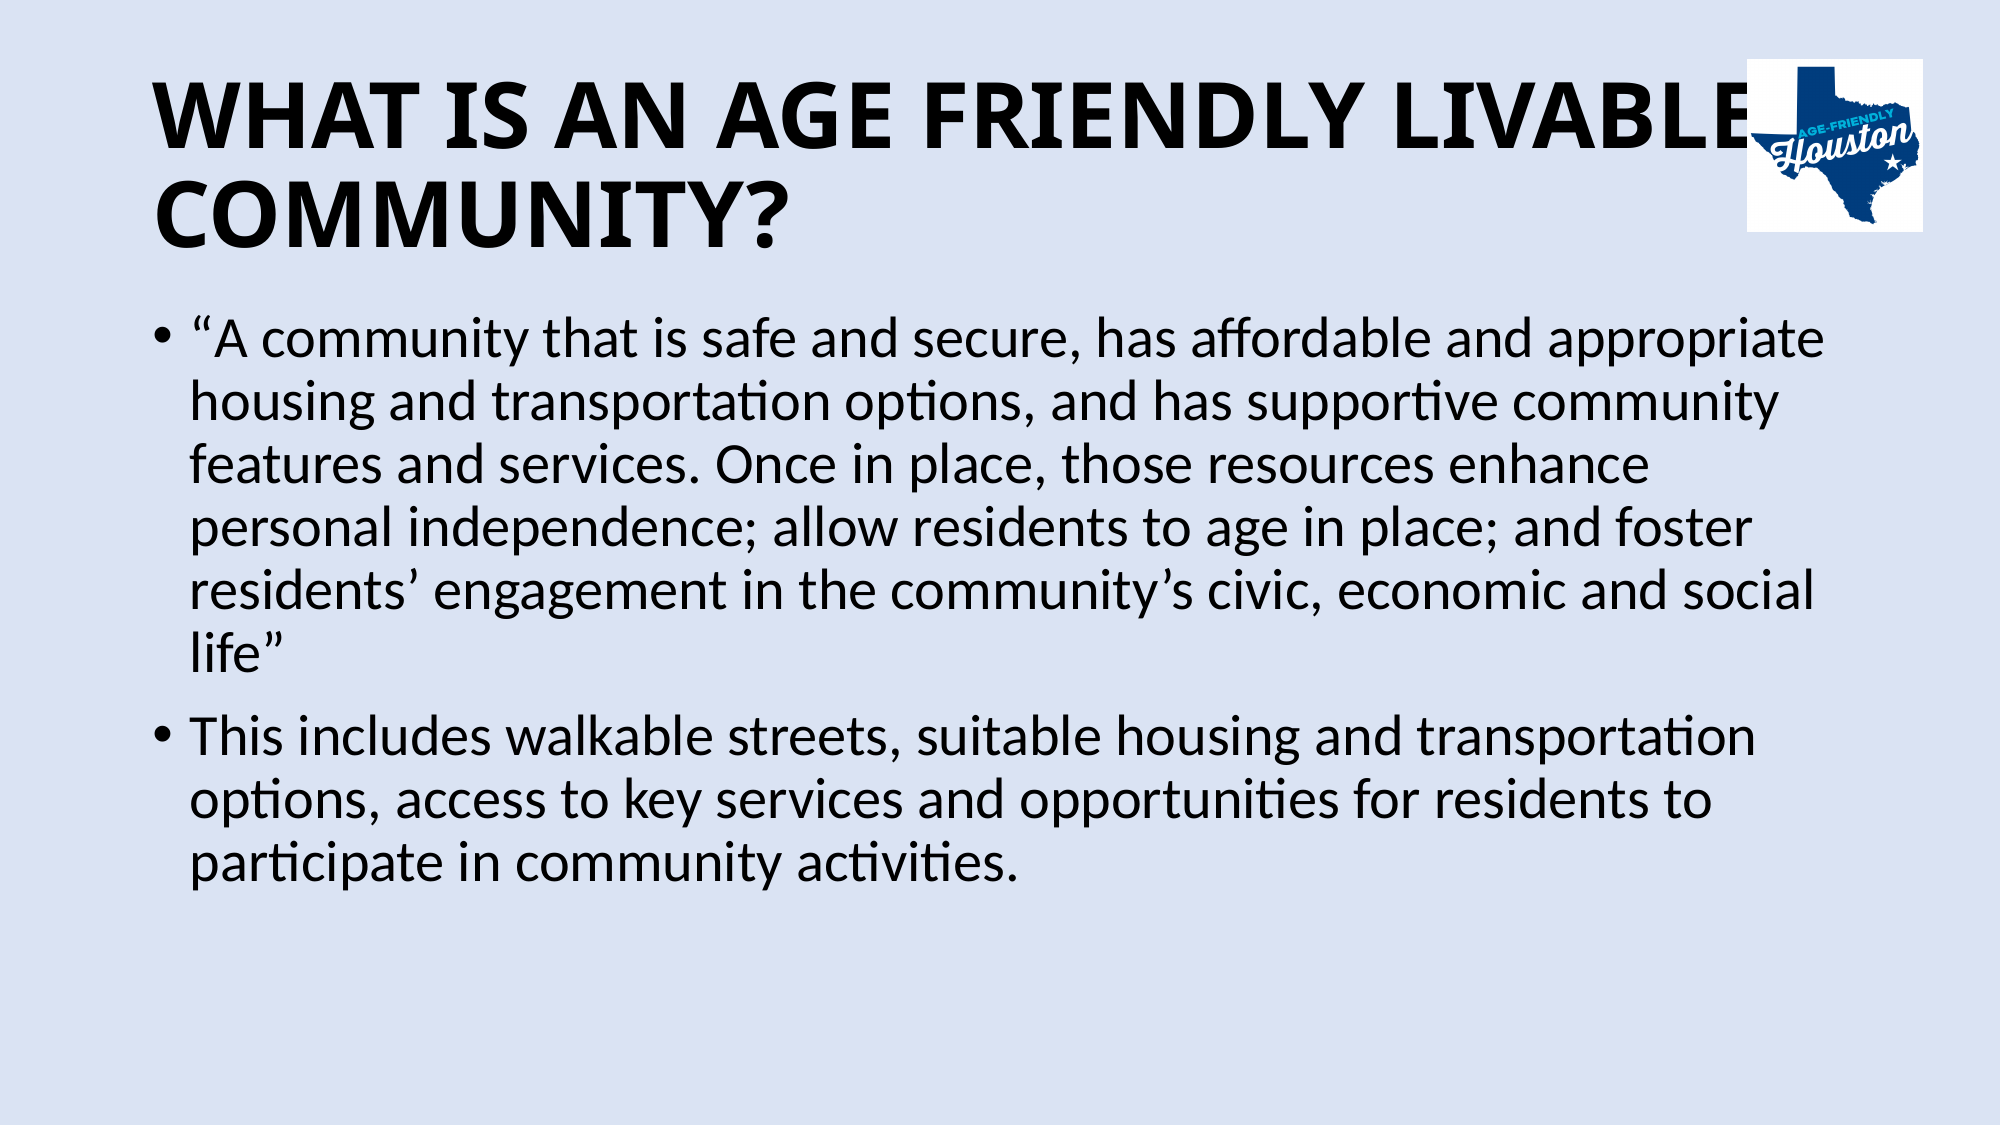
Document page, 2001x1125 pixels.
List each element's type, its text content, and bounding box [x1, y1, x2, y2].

list “A community that is safe and secure, has affordable and appropriate housing and transportation options, and has supportive community features and services. Once in place, those resources enhance personal independence; allow residents to age in place; and foster residents’ engagement in the community’s civic, economic and social life” This includes walkable streets, suitable housing and transportation options, access to key services and opportunities for residents to participate in community activities. [137, 299, 1863, 1014]
title WHAT IS AN AGE FRIENDLY LIVABLE COMMUNITY? [137, 59, 1923, 278]
picture [1747, 59, 1923, 232]
